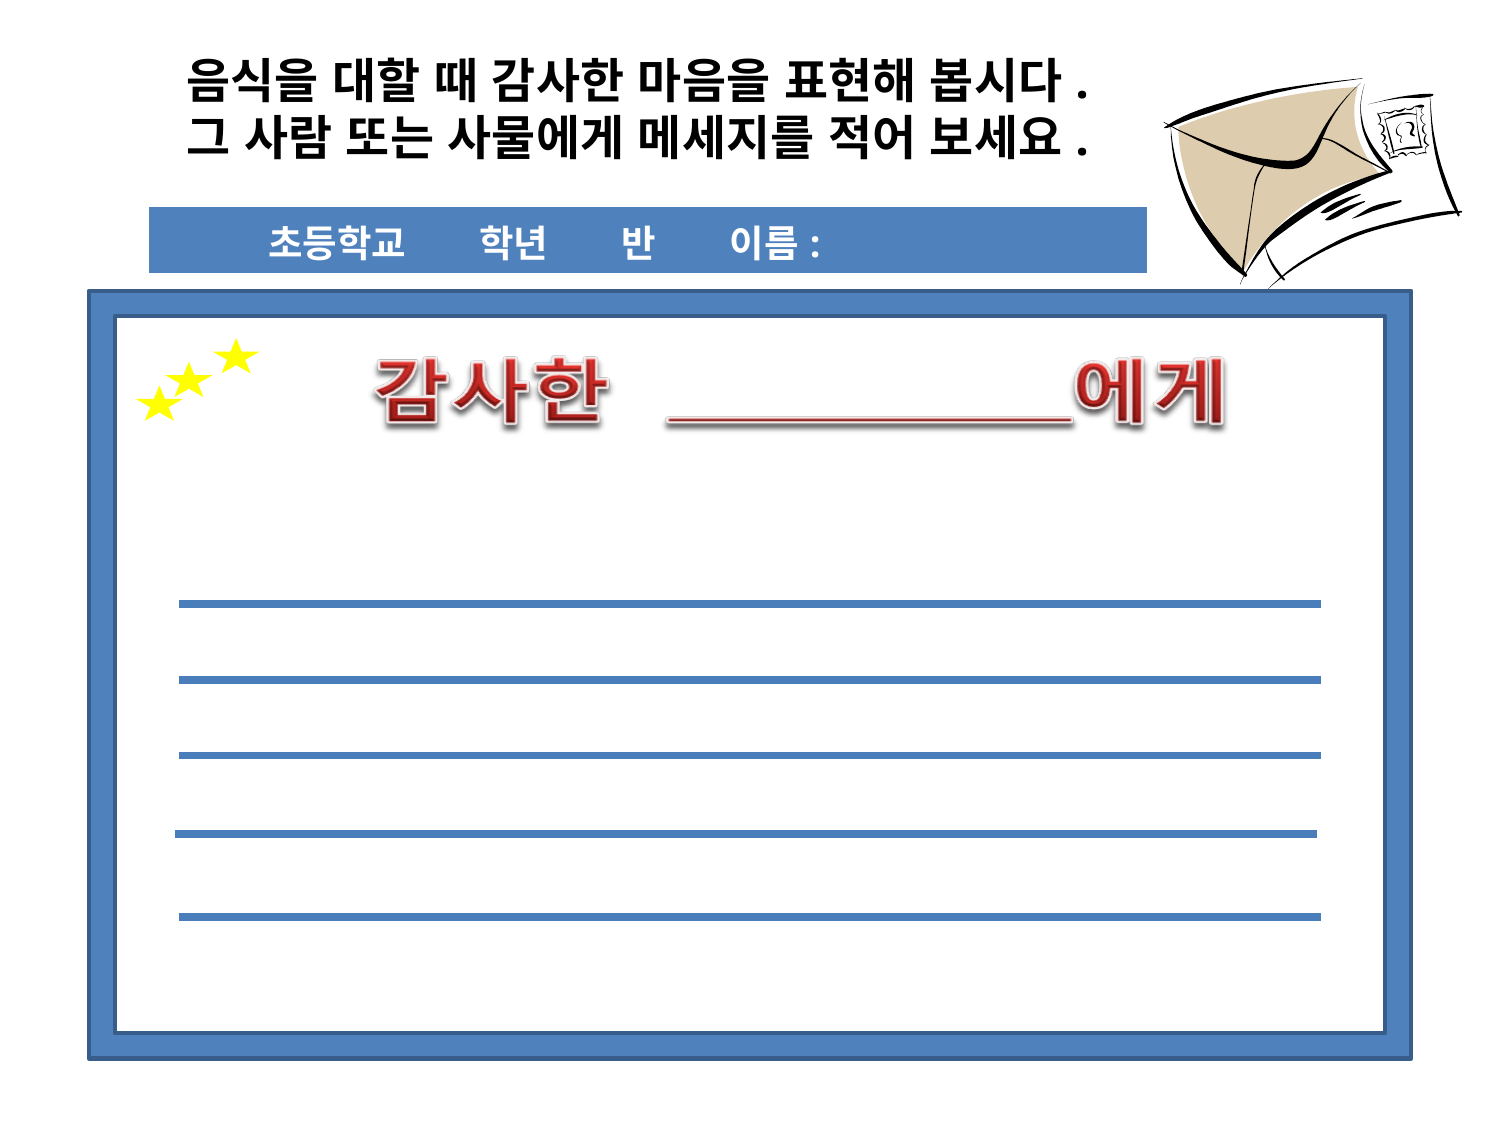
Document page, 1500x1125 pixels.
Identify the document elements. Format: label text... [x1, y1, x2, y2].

text_box 음식을 대할 때 감사한 마음을 표현해 봅시다. 그 사람 또는 사물에게 메세지를 적어 보세요. [5, 42, 1270, 174]
picture [1163, 77, 1463, 291]
table_header 초등학교 학년 반 이름: [149, 207, 1147, 273]
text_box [88, 290, 1412, 1059]
